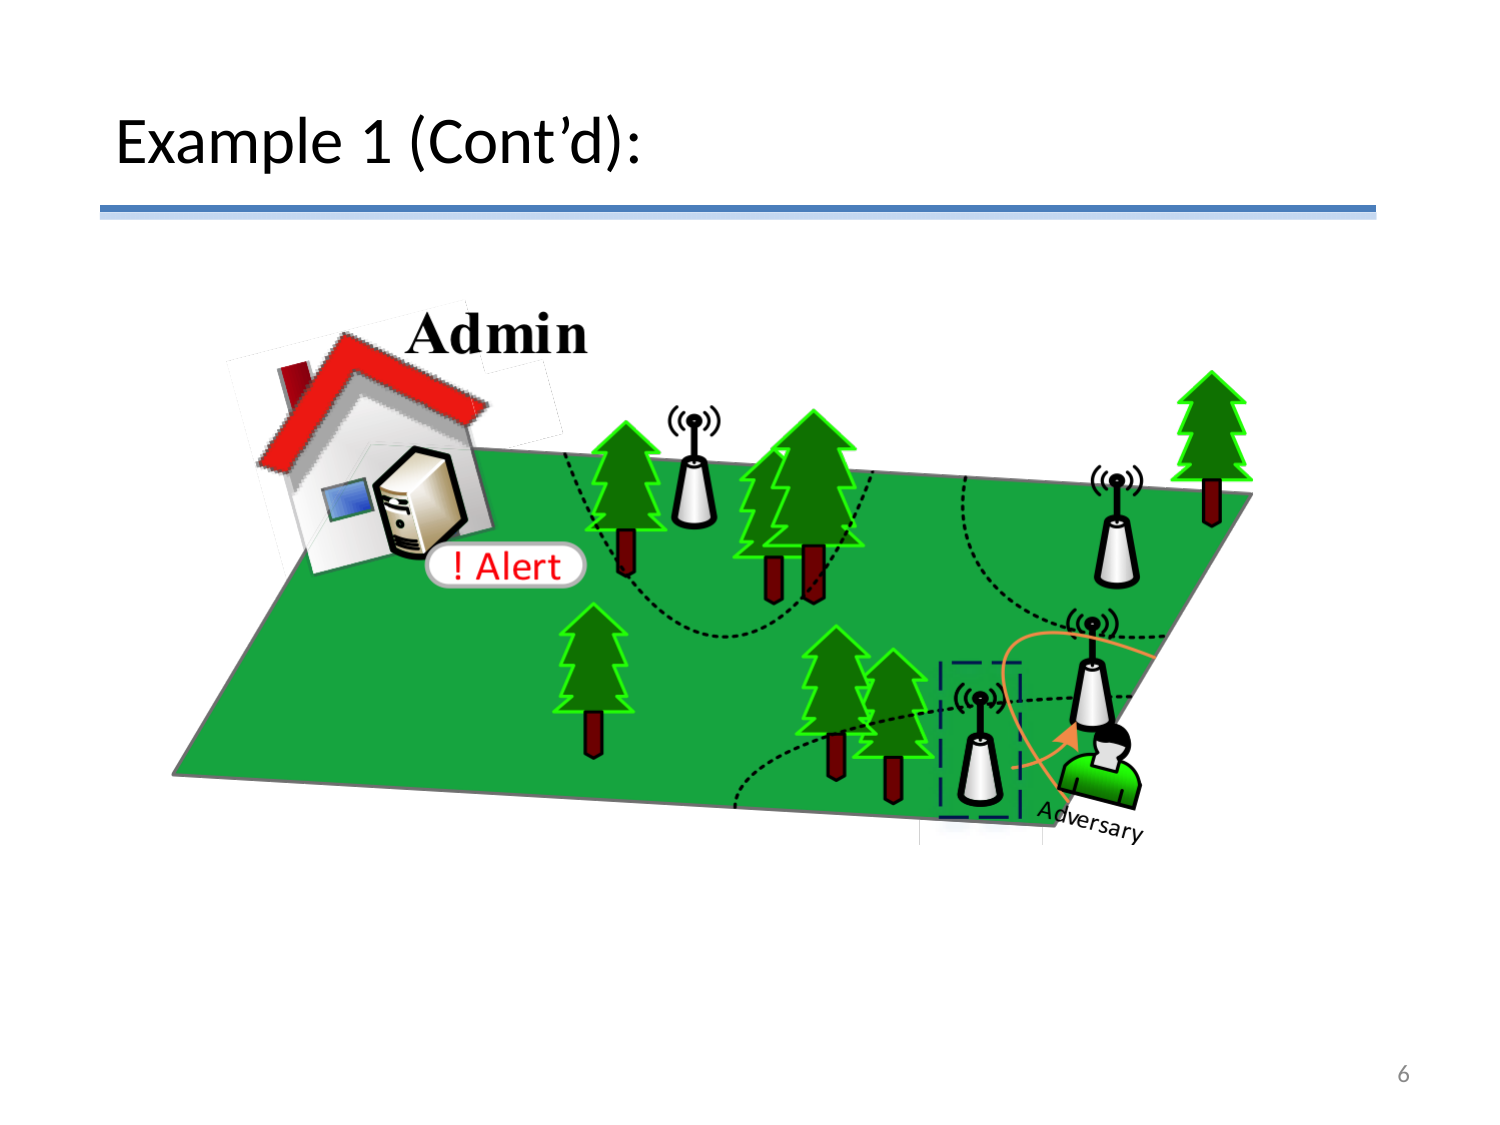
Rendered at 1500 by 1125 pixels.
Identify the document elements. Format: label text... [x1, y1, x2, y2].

text_box Example 1 (Cont’d): [100, 54, 1376, 205]
picture [170, 274, 1255, 847]
slide_number 6 [1074, 1042, 1425, 1103]
